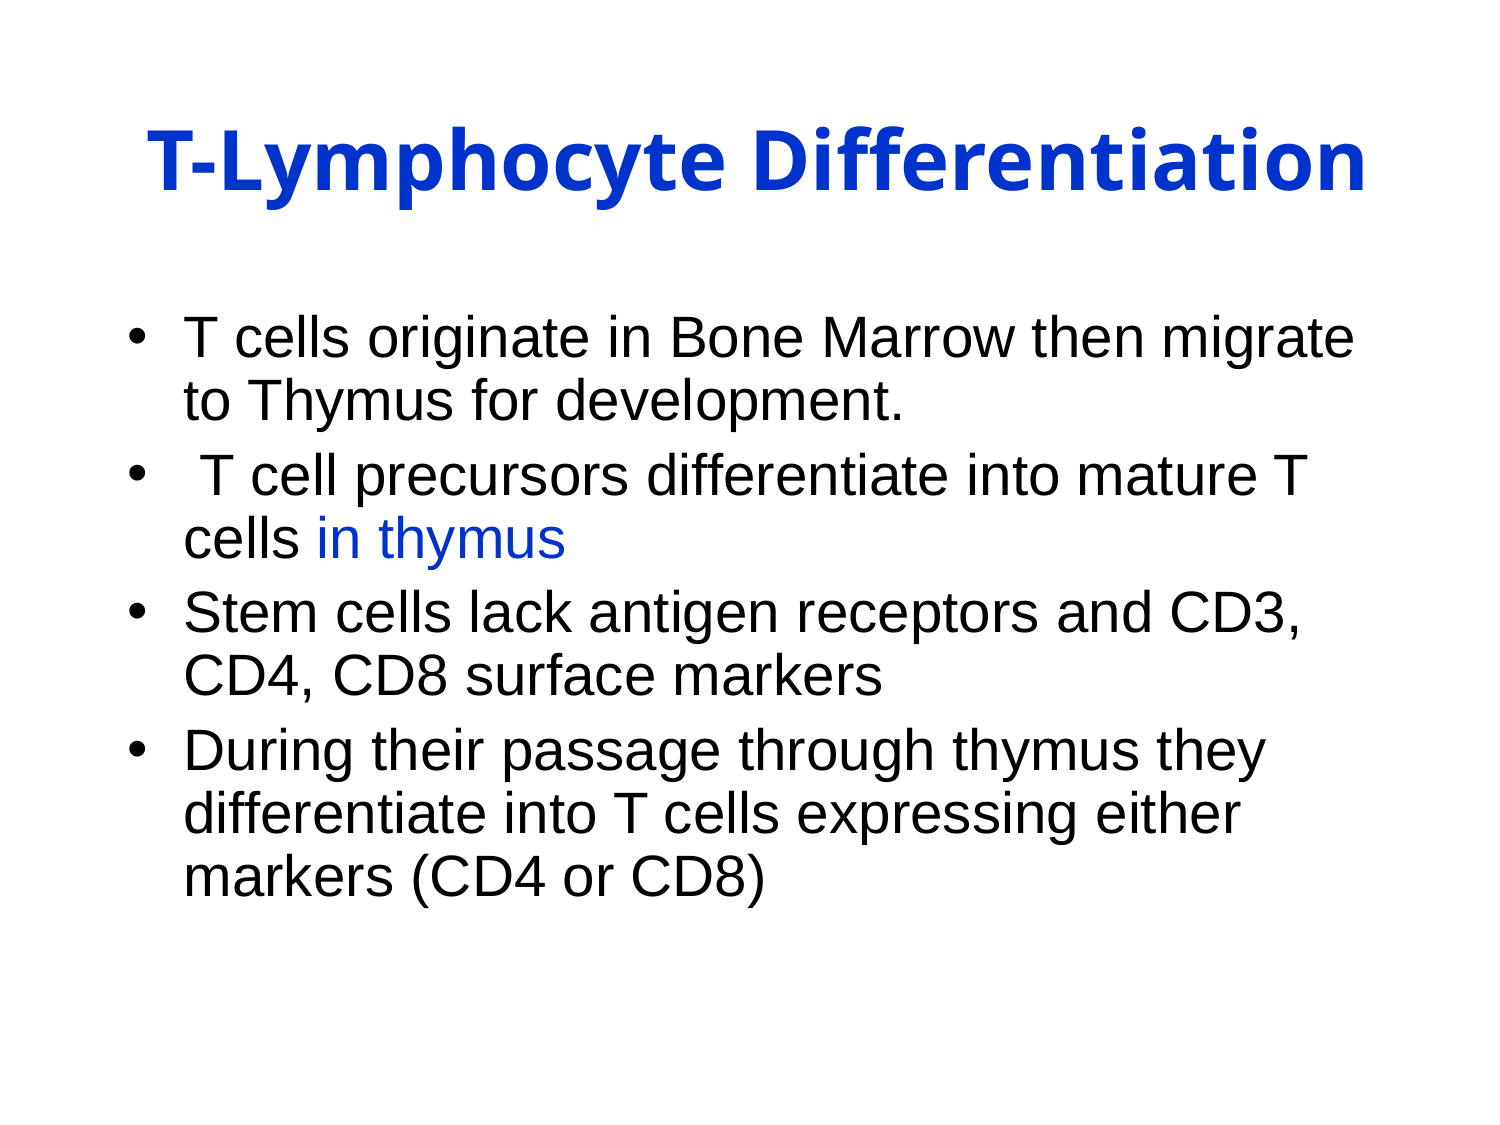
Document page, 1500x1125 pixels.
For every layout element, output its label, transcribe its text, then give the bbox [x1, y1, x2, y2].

text_box T-Lymphocyte Differentiation [50, 99, 1467, 335]
text_box T cells originate in Bone Marrow then migrate to Thymus for development. T cell precursors differentiate into mature T cells in thymus Stem cells lack antigen receptors and CD3, CD4, CD8 surface markers During their passage through thymus they differentiate into T cells expressing either markers (CD4 or CD8) [112, 299, 1388, 975]
